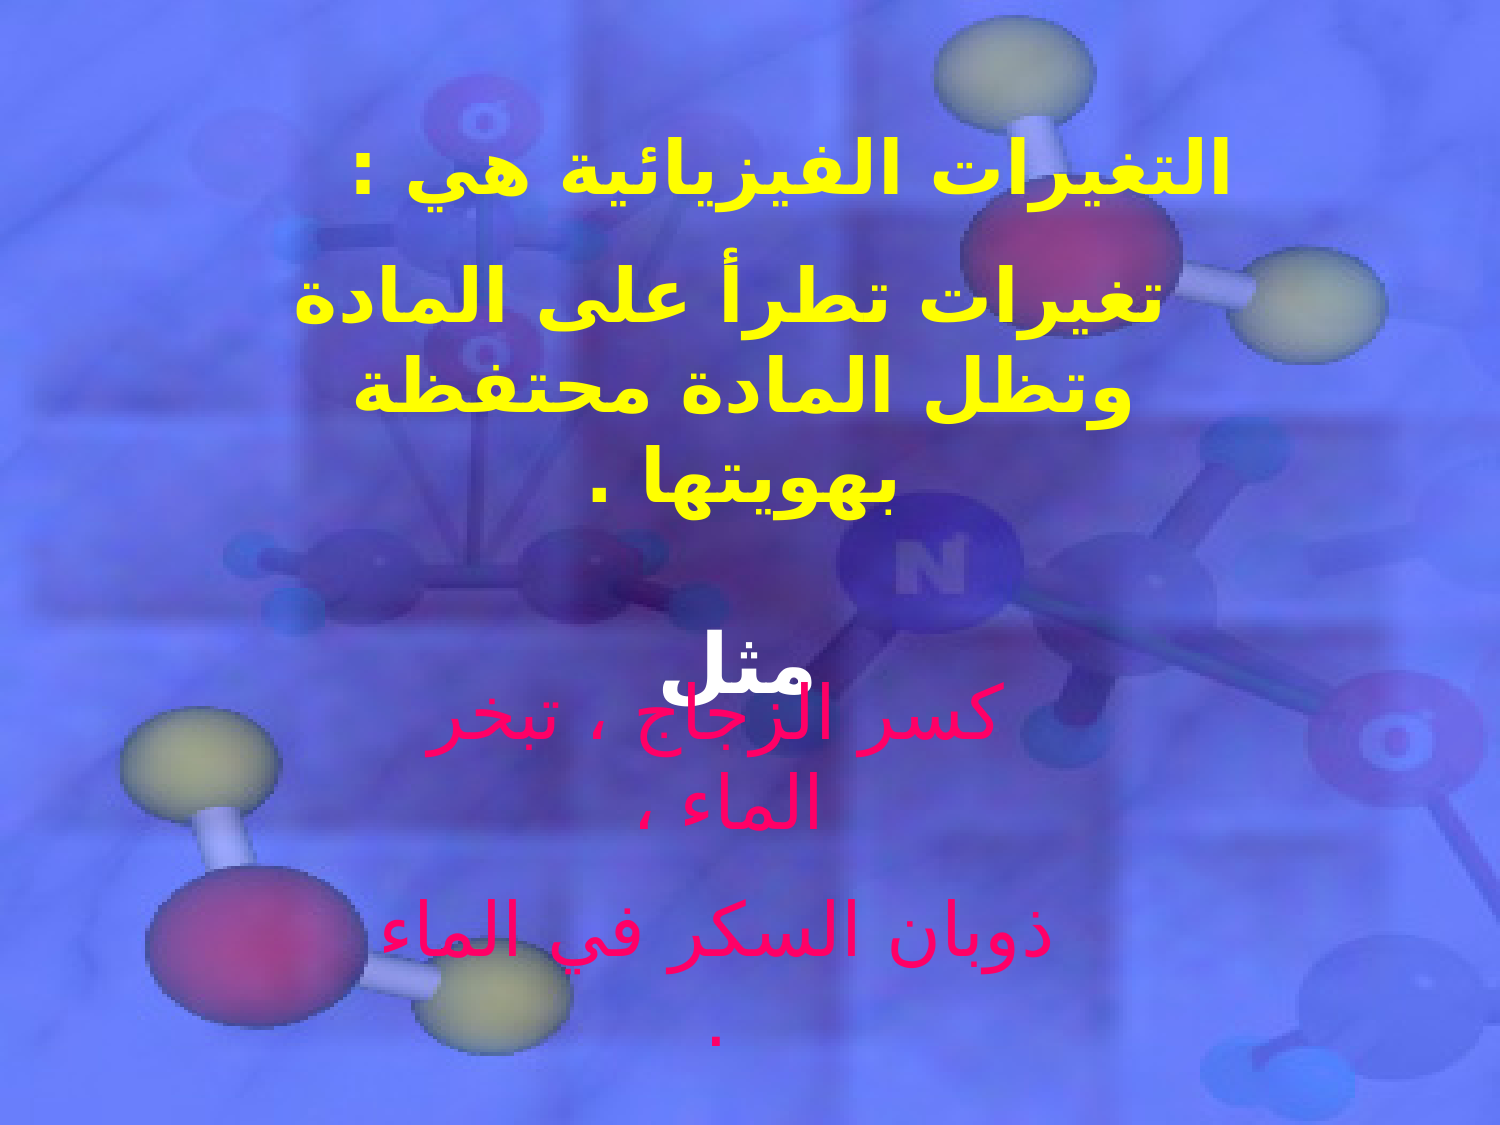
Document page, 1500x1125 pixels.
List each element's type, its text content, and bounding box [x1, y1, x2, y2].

picture [0, 0, 1500, 1125]
text_box مثل [631, 503, 845, 657]
text_box التغيرات الفيزيائية هي : تغيرات تطرأ على المادة وتظل المادة محتفظة بهويتها . [237, 112, 1250, 525]
text_box كسر الزجاج ، تبخر الماء ، ذوبان السكر في الماء . [360, 657, 1073, 1070]
